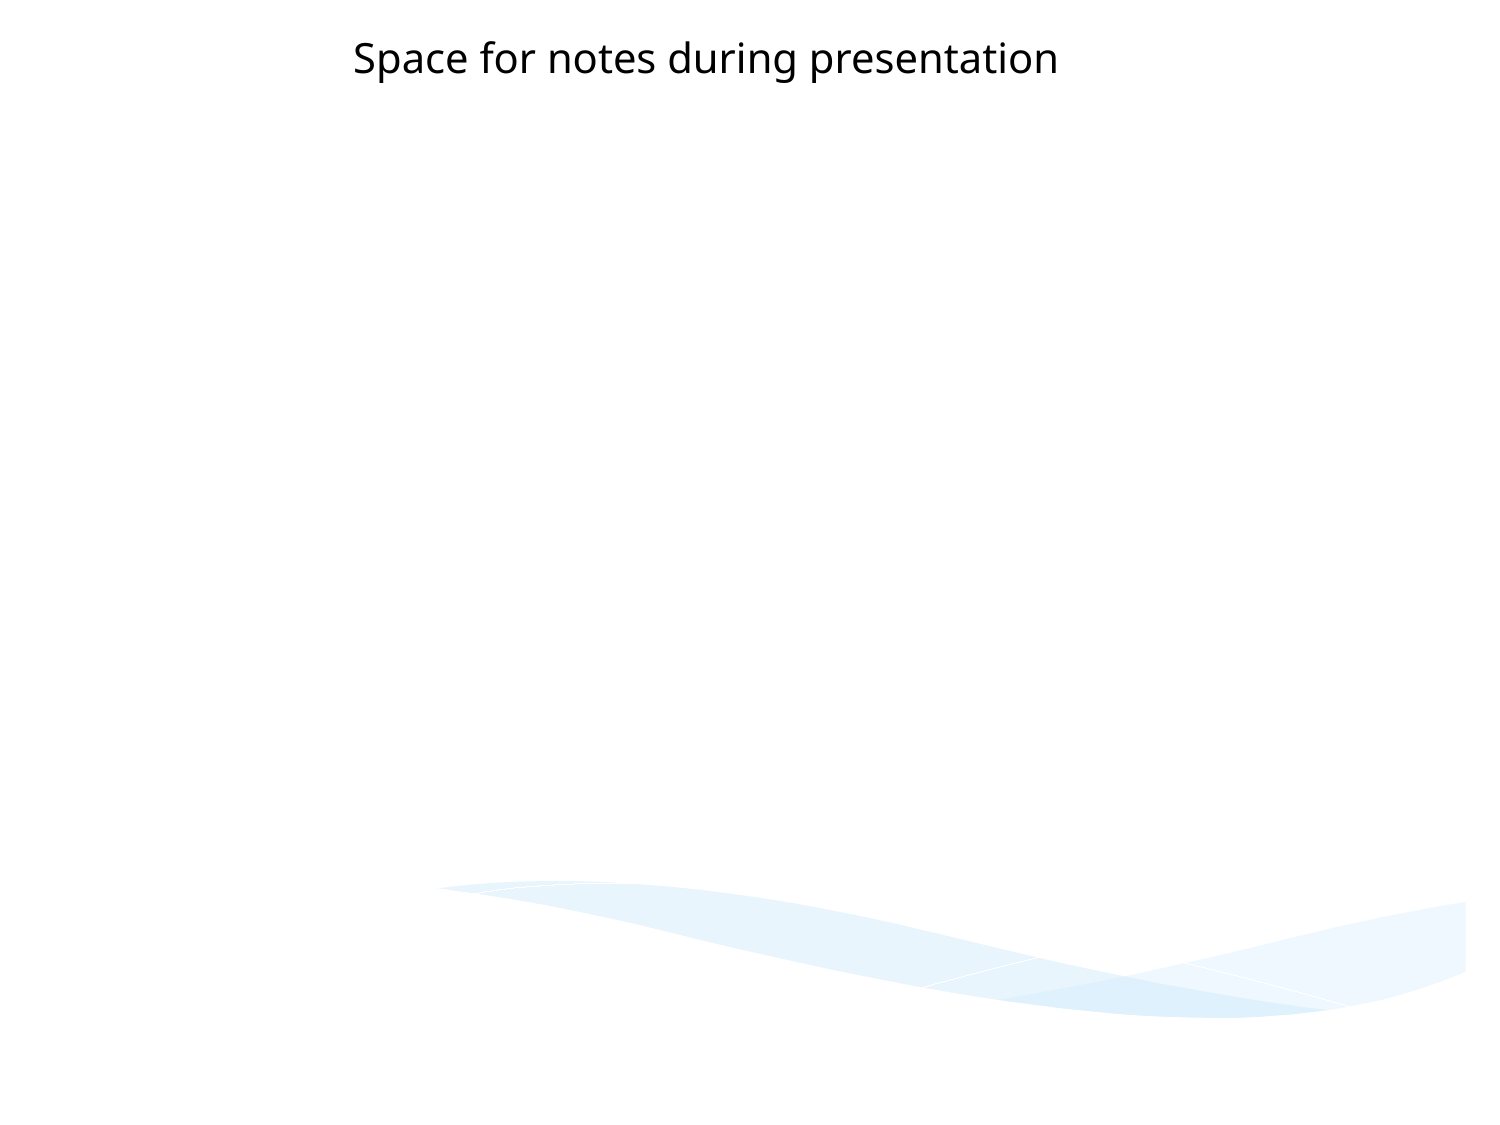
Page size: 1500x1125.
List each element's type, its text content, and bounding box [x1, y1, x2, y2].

text_box Space for notes during presentation [149, 24, 1263, 90]
